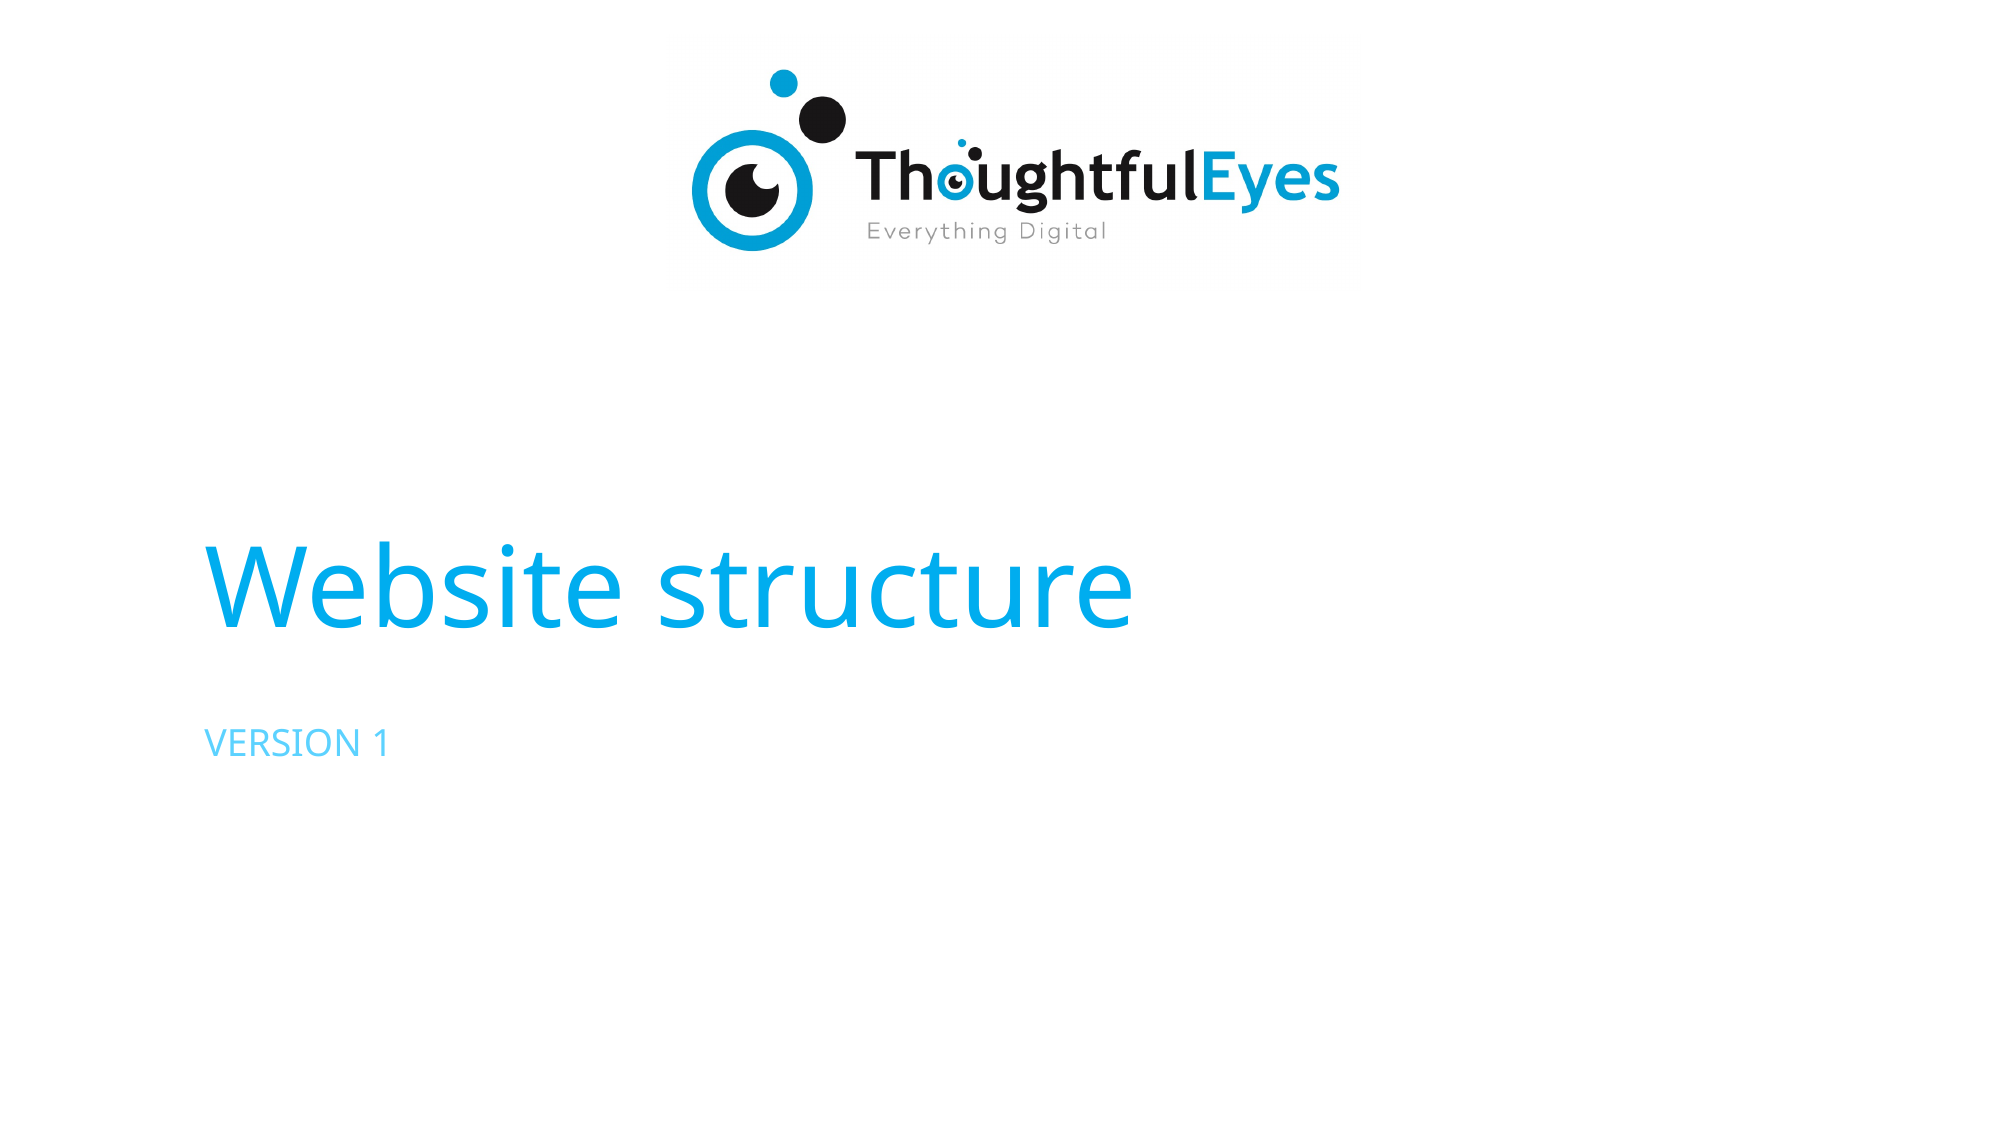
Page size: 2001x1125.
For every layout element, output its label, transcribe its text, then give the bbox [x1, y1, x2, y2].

title Website structure [189, 334, 1880, 658]
subtitle Version 1 [189, 711, 1880, 853]
picture [666, 34, 1361, 291]
